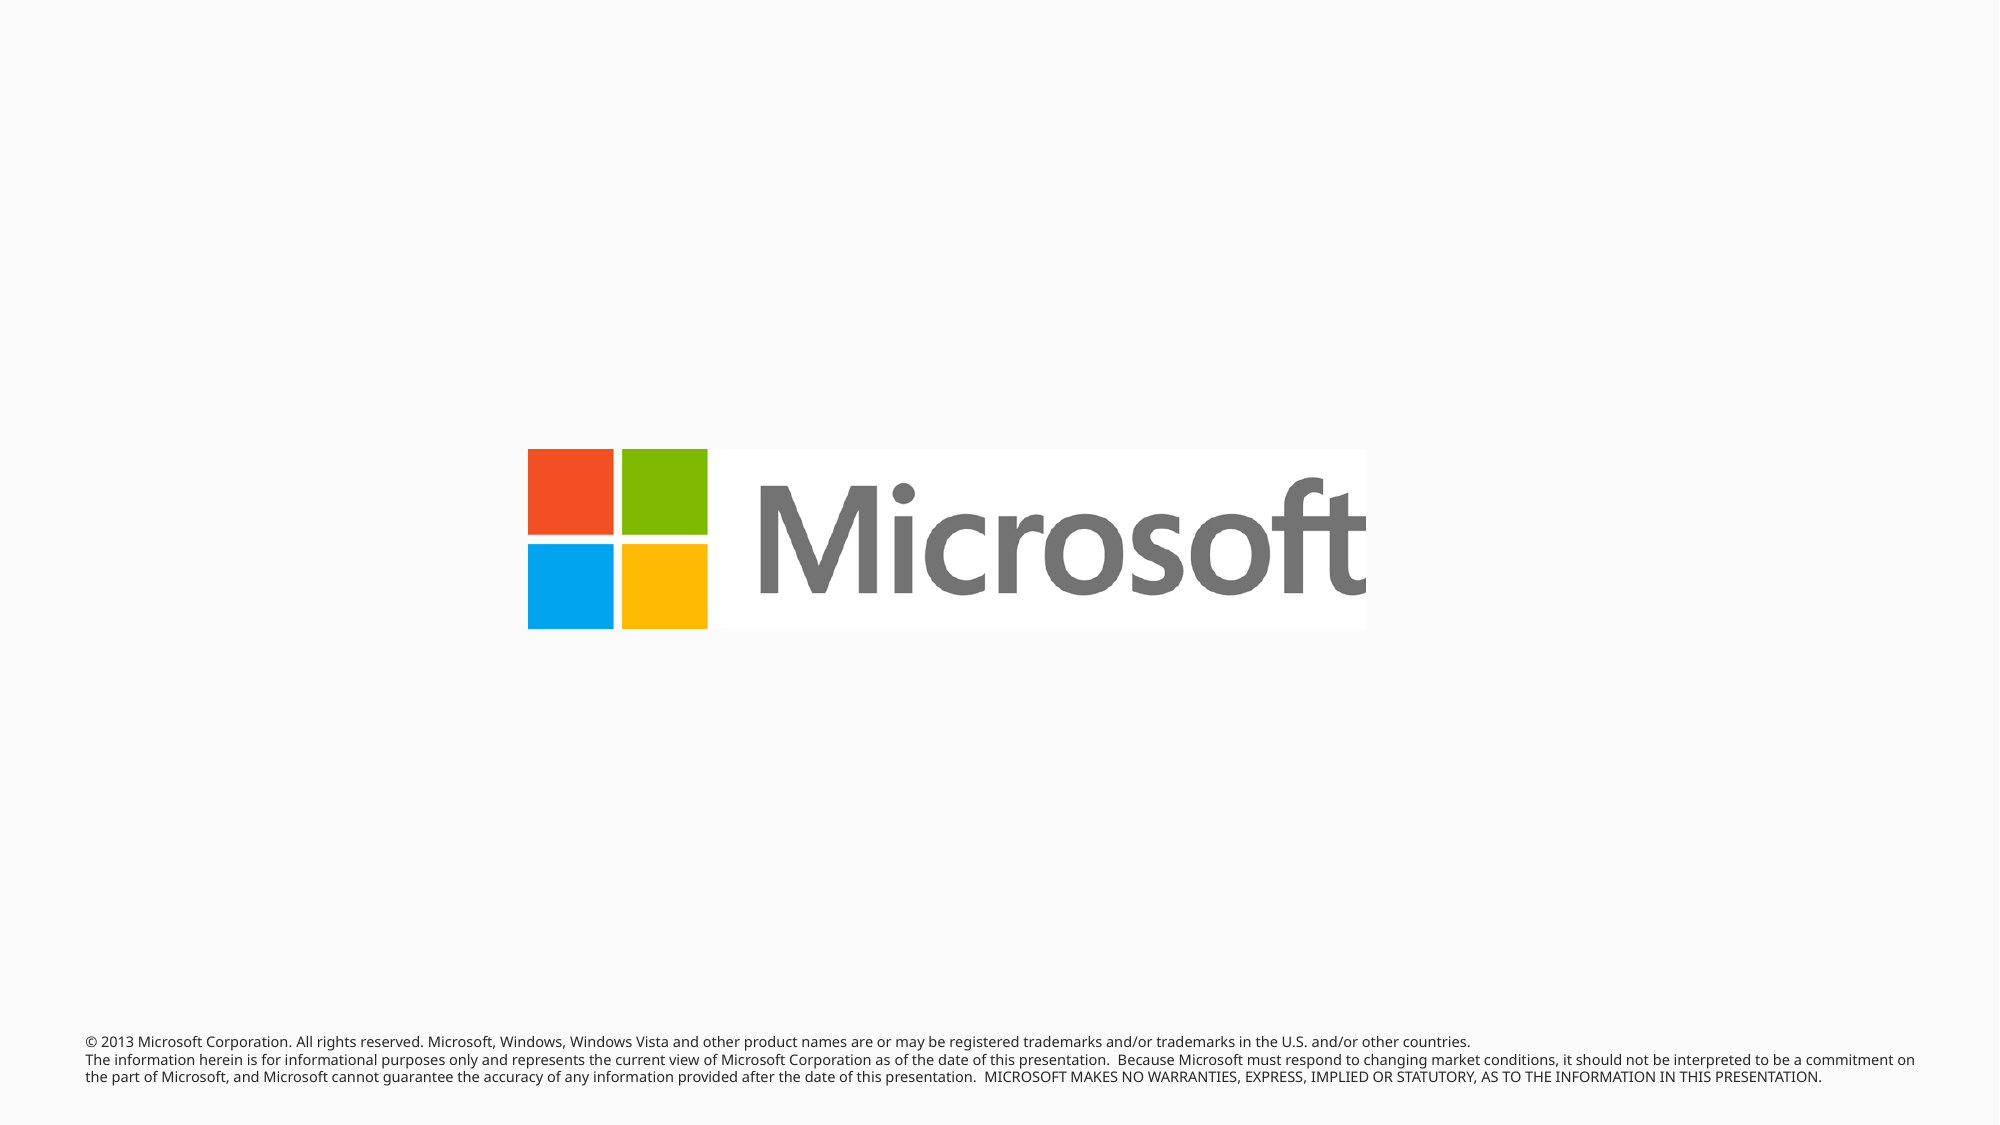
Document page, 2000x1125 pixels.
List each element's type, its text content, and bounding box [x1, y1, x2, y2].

text_box © 2013 Microsoft Corporation. All rights reserved. Microsoft, Windows, Windows Vista and other product names are or may be registered trademarks and/or trademarks in the U.S. and/or other countries. The information herein is for informational purposes only and represents the current view of Microsoft Corporation as of the date of this presentation. Because Microsoft must respond to changing market conditions, it should not be interpreted to be a commitment on the part of Microsoft, and Microsoft cannot guarantee the accuracy of any information provided after the date of this presentation. MICROSOFT MAKES NO WARRANTIES, EXPRESS, IMPLIED OR STATUTORY, AS TO THE INFORMATION IN THIS PRESENTATION. [85, 1033, 1919, 1086]
picture [528, 449, 1367, 630]
